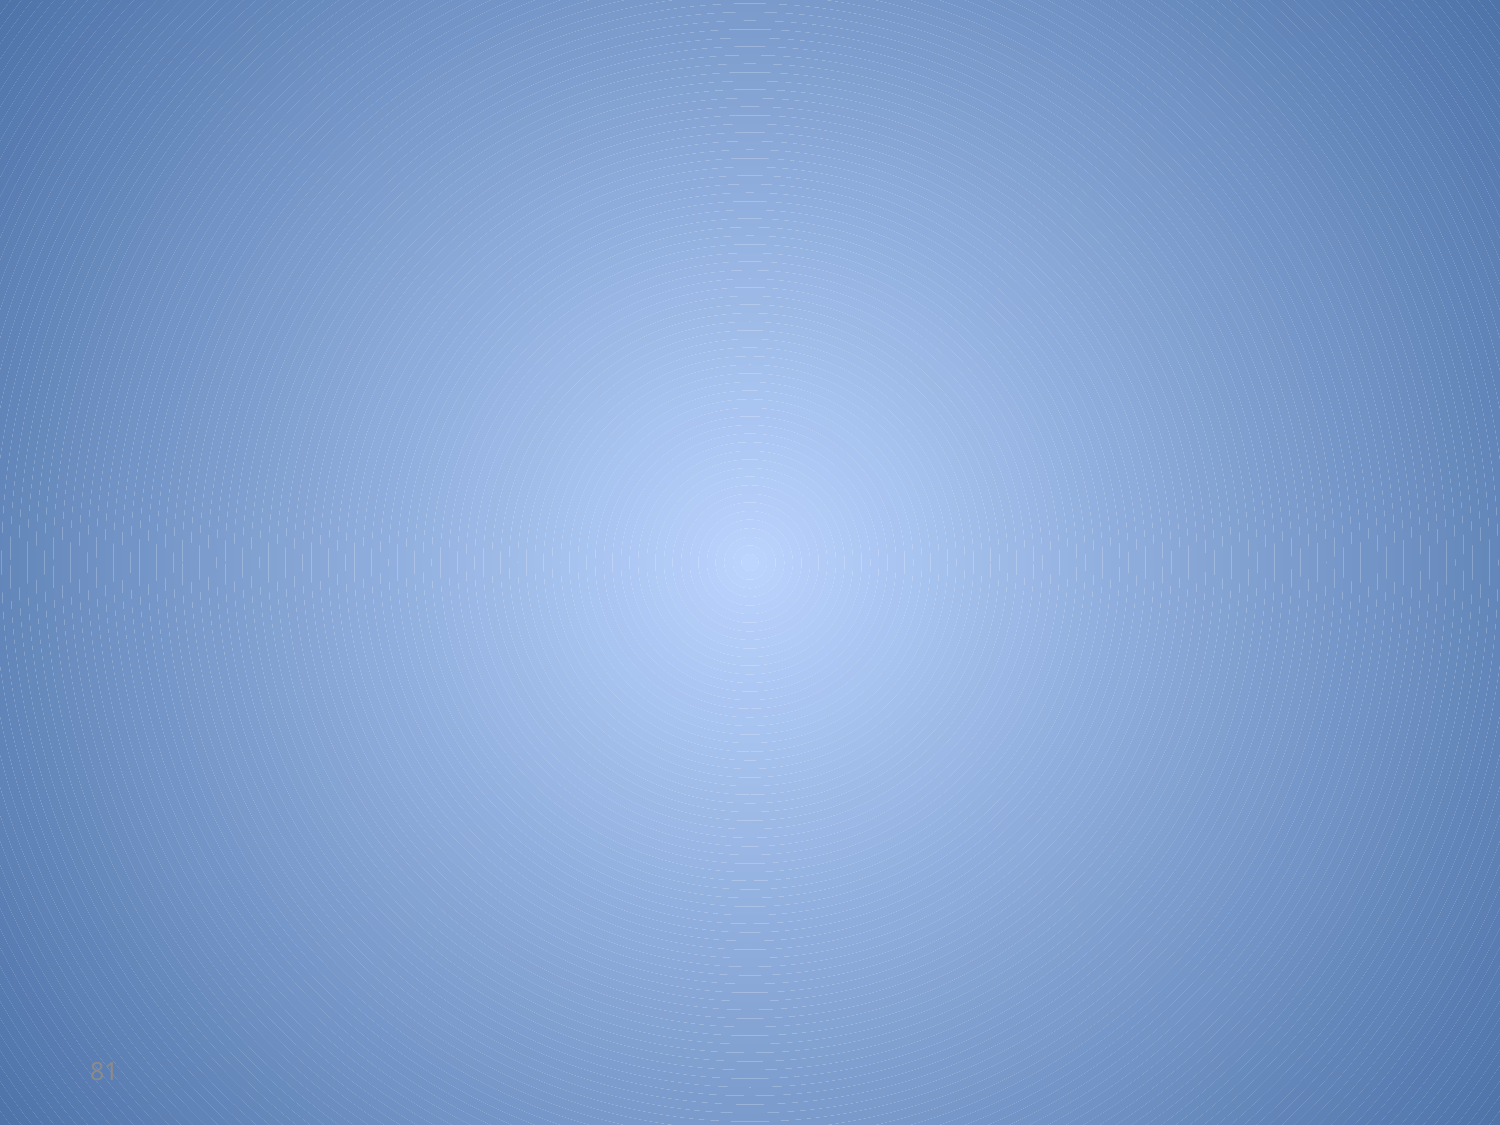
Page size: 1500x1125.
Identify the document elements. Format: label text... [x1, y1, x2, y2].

slide_number 81 [75, 1042, 425, 1103]
